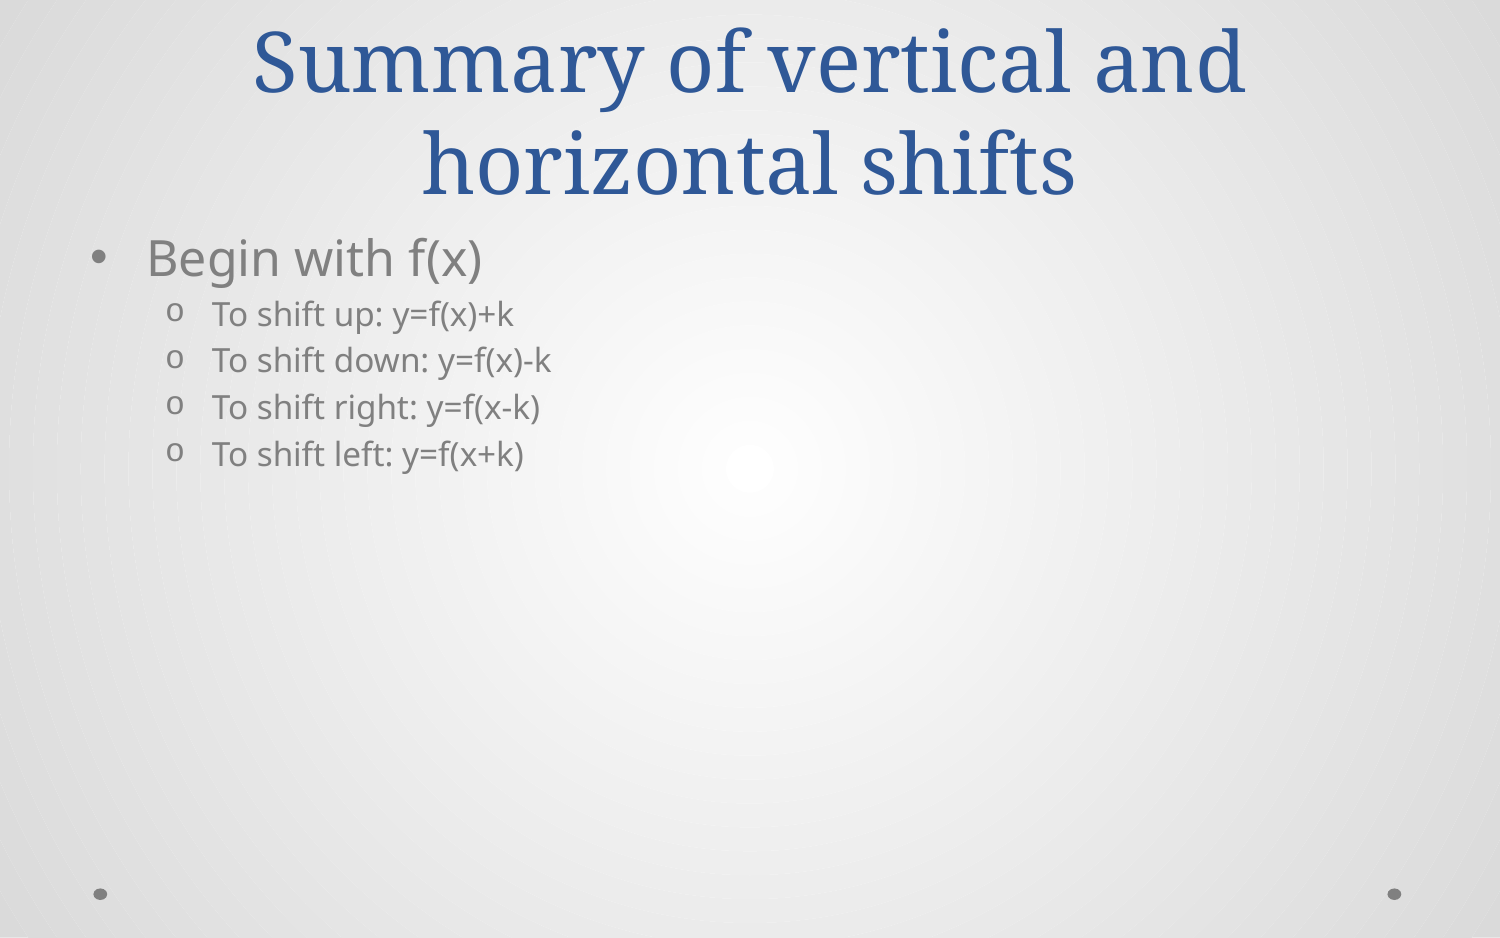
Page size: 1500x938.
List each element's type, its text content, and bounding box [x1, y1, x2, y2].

title Summary of vertical and horizontal shifts [75, 0, 1425, 218]
list Begin with f(x) To shift up: y=f(x)+k To shift down: y=f(x)-k To shift right: y=f(x-k) To shift left: y=f(x+k) [75, 218, 1425, 838]
